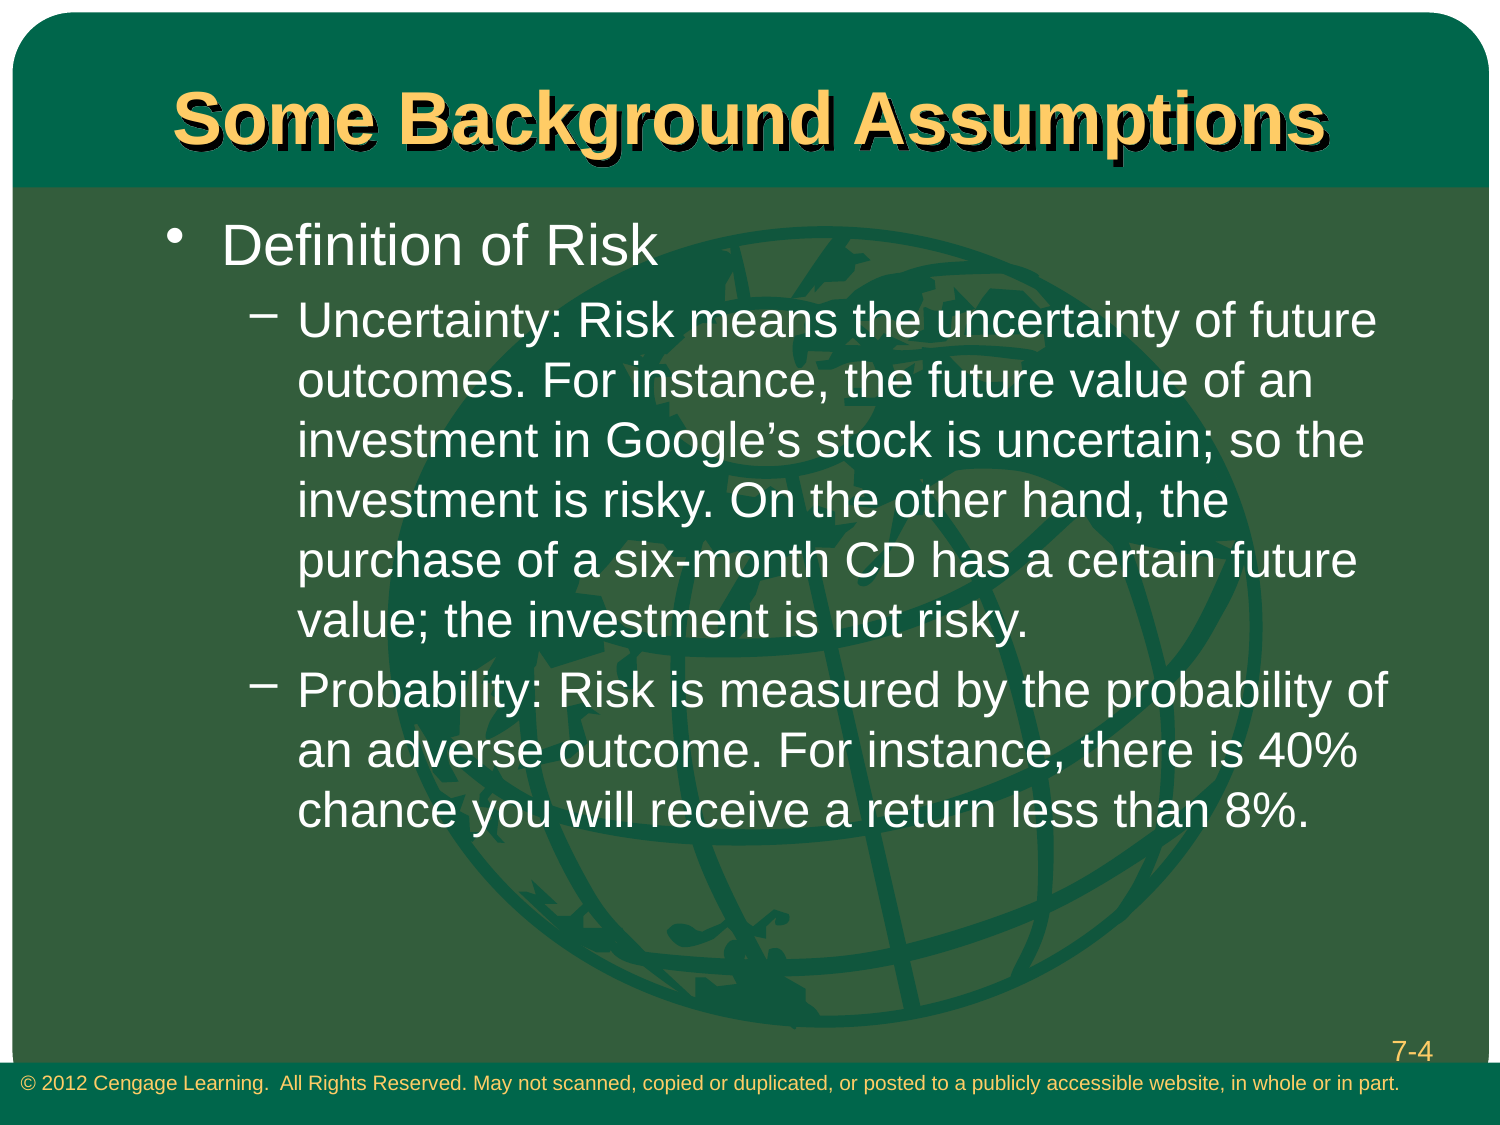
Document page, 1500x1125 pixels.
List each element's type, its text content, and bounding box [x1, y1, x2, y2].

footer © 2012 Cengage Learning. All Rights Reserved. May not scanned, copied or duplicated, or posted to a publicly accessible website, in whole or in part. [0, 1062, 1500, 1125]
slide_number 7-4 [1325, 1025, 1500, 1062]
title Some Background Assumptions [75, 37, 1425, 193]
list Definition of Risk Uncertainty: Risk means the uncertainty of future outcomes. For instance, the future value of an investment in Google’s stock is uncertain; so the investment is risky. On the other hand, the purchase of a six-month CD has a certain future value; the investment is not risky. Probability: Risk is measured by the probability of an adverse outcome. For instance, there is 40% chance you will receive a return less than 8%. [150, 200, 1450, 1000]
